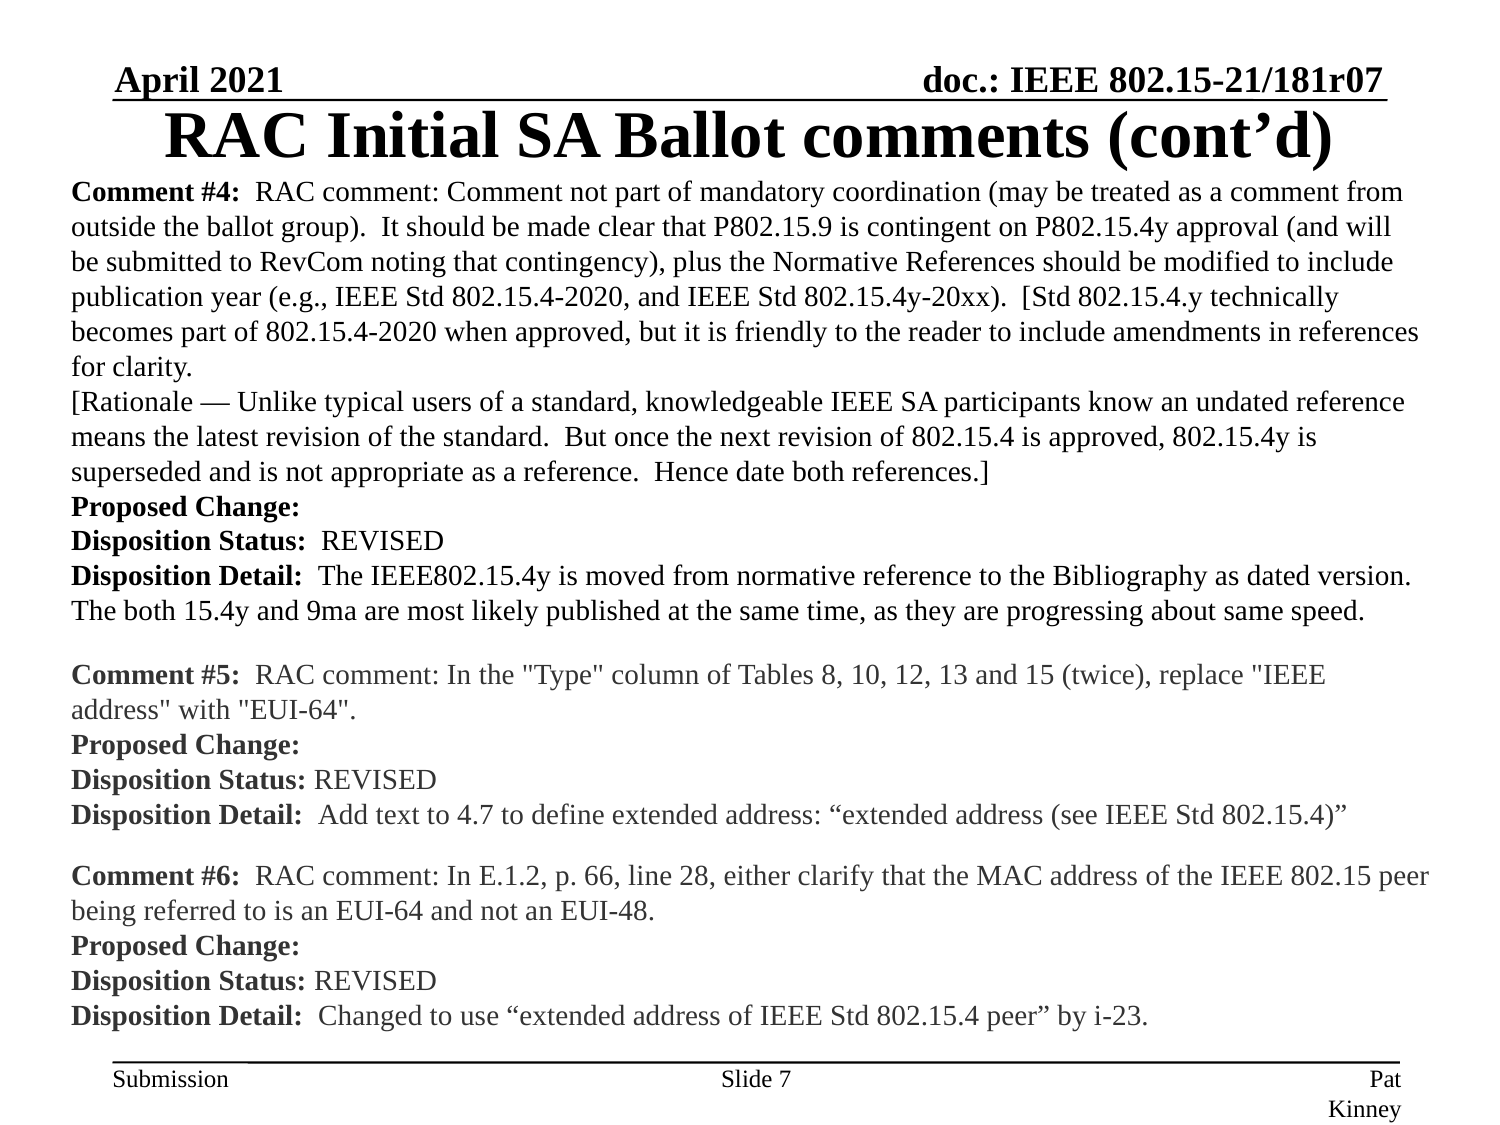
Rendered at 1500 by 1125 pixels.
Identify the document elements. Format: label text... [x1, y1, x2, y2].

title RAC Initial SA Ballot comments (cont’d) [112, 42, 1388, 164]
text_box Comment #5: RAC comment: In the "Type" column of Tables 8, 10, 12, 13 and 15 (twice), replace "IEEE address" with "EUI-64". Proposed Change: Disposition Status: REVISED Disposition Detail: Add text to 4.7 to define extended address: “extended address (see IEEE Std 802.15.4)” [56, 648, 1419, 838]
text_box Comment #6: RAC comment: In E.1.2, p. 66, line 28, either clarify that the MAC address of the IEEE 802.15 peer being referred to is an EUI-64 and not an EUI-48. Proposed Change: Disposition Status: REVISED Disposition Detail: Changed to use “extended address of IEEE Std 802.15.4 peer” by i-23. [56, 849, 1457, 1039]
footer Pat Kinney (Kinney Consulting) [1324, 1061, 1402, 1093]
slide_number Slide 7 [712, 1061, 800, 1093]
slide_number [114, 54, 366, 101]
text_box Comment #4: RAC comment: Comment not part of mandatory coordination (may be treated as a comment from outside the ballot group). It should be made clear that P802.15.9 is contingent on P802.15.4y approval (and will be submitted to RevCom noting that contingency), plus the Normative References should be modified to include publication year (e.g., IEEE Std 802.15.4-2020, and IEEE Std 802.15.4y-20xx). [Std 802.15.4.y technically becomes part of 802.15.4-2020 when approved, but it is friendly to the reader to include amendments in references for clarity. [Rationale — Unlike typical users of a standard, knowledgeable IEEE SA participants know an undated reference means the latest revision of the standard. But once the next revision of 802.15.4 is approved, 802.15.4y is superseded and is not appropriate as a reference. Hence date both references.] Proposed Change: Disposition Status: REVISED Disposition Detail: The IEEE802.15.4y is moved from normative reference to the Bibliography as dated version. The both 15.4y and 9ma are most likely published at the same time, as they are progressing about same speed. [56, 164, 1437, 634]
